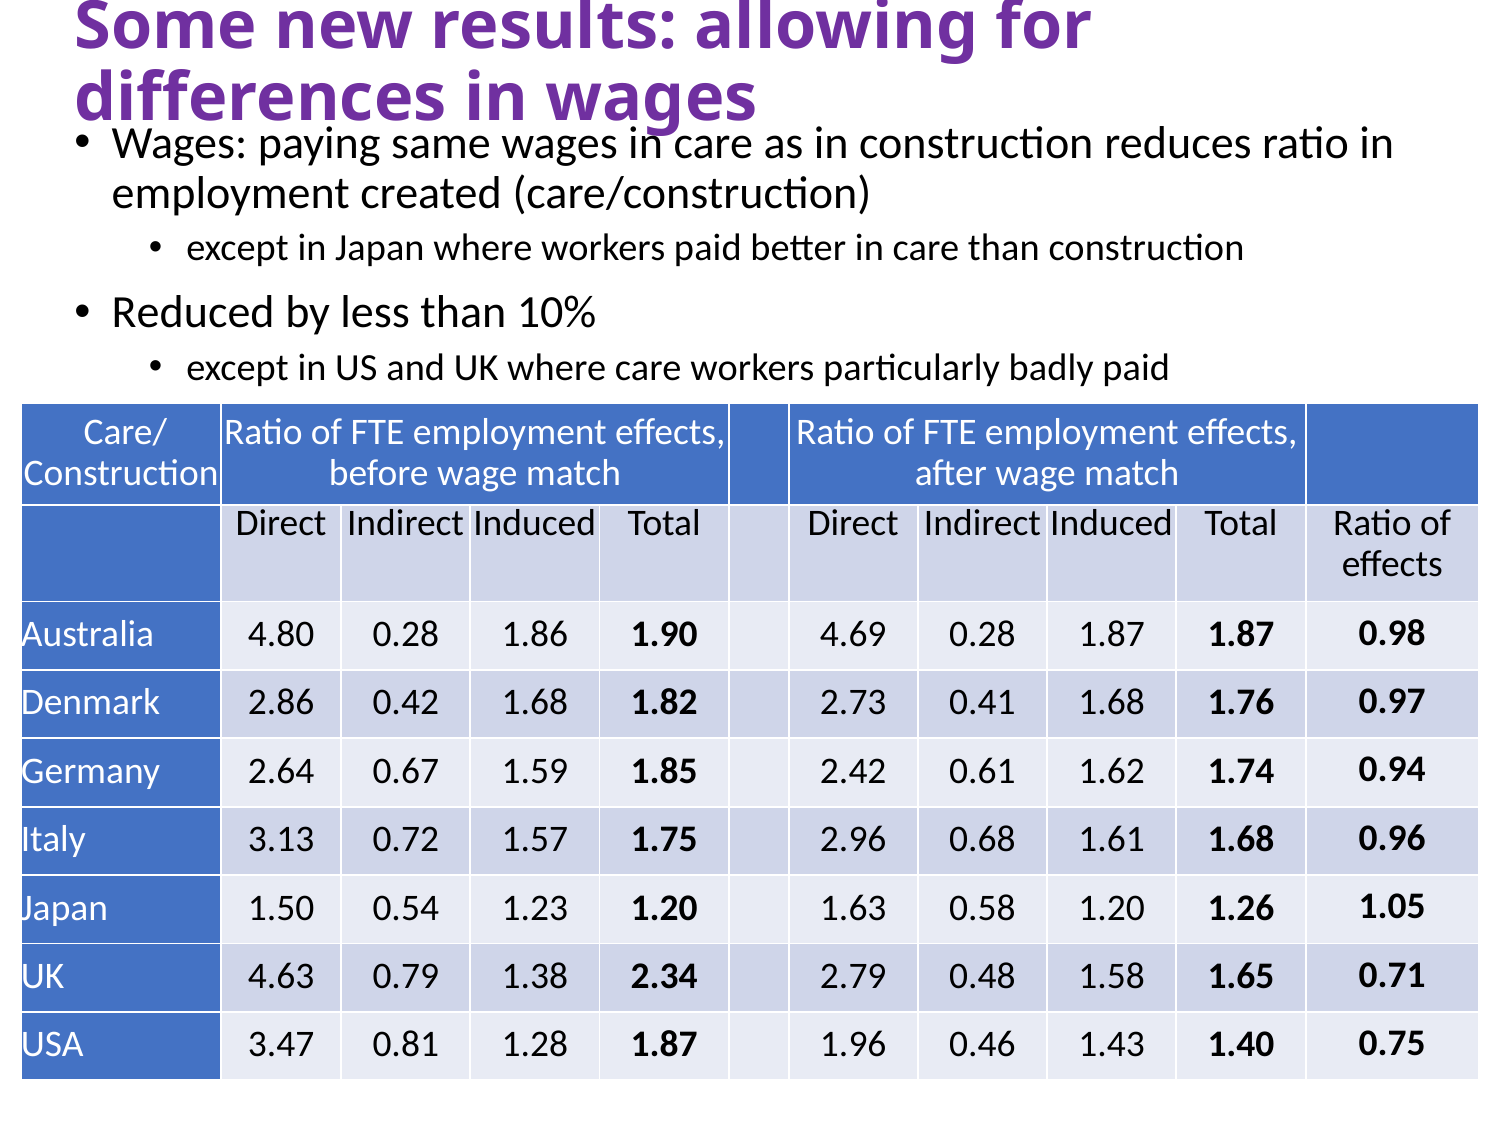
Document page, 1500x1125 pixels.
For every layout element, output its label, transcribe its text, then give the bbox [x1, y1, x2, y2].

table_header Ratio of FTE employment effects, before wage match [222, 404, 728, 504]
table_cell 1.74 [1177, 739, 1305, 806]
table_cell 0.75 [1307, 1013, 1478, 1079]
table_cell 1.63 [790, 876, 917, 943]
table_cell Italy [22, 808, 220, 874]
table_header [730, 404, 788, 504]
table_cell Australia [22, 602, 220, 669]
table_cell 0.58 [919, 876, 1046, 943]
table_cell USA [22, 1013, 220, 1079]
table_cell 1.26 [1177, 876, 1305, 943]
table_cell 0.94 [1307, 739, 1478, 806]
table_cell 0.98 [1307, 602, 1478, 669]
table_cell [22, 506, 220, 601]
table_cell Induced [471, 506, 599, 601]
table_cell 0.71 [1307, 944, 1478, 1011]
table_header Ratio of FTE employment effects, after wage match [790, 404, 1305, 504]
table_cell 0.28 [342, 602, 469, 669]
table_cell 0.67 [342, 739, 469, 806]
table_cell 2.79 [790, 944, 917, 1011]
table_cell 1.87 [1177, 602, 1305, 669]
table_cell 1.05 [1307, 876, 1478, 943]
table_cell [730, 808, 788, 874]
table_cell 2.64 [222, 739, 340, 806]
table_cell 3.13 [222, 808, 340, 874]
table_cell 1.28 [471, 1013, 599, 1079]
table_cell 2.42 [790, 739, 917, 806]
table_header [1307, 404, 1478, 504]
table_cell 1.20 [600, 876, 728, 943]
table_cell 1.68 [471, 671, 599, 737]
table_cell 4.63 [222, 944, 340, 1011]
table_cell 0.41 [919, 671, 1046, 737]
table_cell 1.75 [600, 808, 728, 874]
table_cell 1.50 [222, 876, 340, 943]
table_cell [730, 1013, 788, 1079]
table_cell Indirect [342, 506, 469, 601]
table_cell [730, 876, 788, 943]
table_cell [730, 506, 788, 601]
table_cell Ratio of effects [1307, 506, 1478, 601]
table_cell 1.20 [1048, 876, 1175, 943]
table_cell 0.81 [342, 1013, 469, 1079]
table_cell 0.42 [342, 671, 469, 737]
table_cell Direct [222, 506, 340, 601]
table_cell 1.59 [471, 739, 599, 806]
table_cell Denmark [22, 671, 220, 737]
table_cell 1.96 [790, 1013, 917, 1079]
table_cell 0.28 [919, 602, 1046, 669]
table_cell 1.87 [1048, 602, 1175, 669]
table_cell [730, 739, 788, 806]
table_cell 1.57 [471, 808, 599, 874]
list Wages: paying same wages in care as in construction reduces ratio in employment created (care/construction) except in Japan where workers paid better in care than construction Reduced by less than 10% except in US and UK where care workers particularly badly paid [59, 111, 1472, 399]
table_cell 1.61 [1048, 808, 1175, 874]
table_cell 1.76 [1177, 671, 1305, 737]
table_cell Total [600, 506, 728, 601]
table_cell [730, 944, 788, 1011]
table_cell [730, 602, 788, 669]
table_cell 1.62 [1048, 739, 1175, 806]
table_cell 0.68 [919, 808, 1046, 874]
table_cell 2.73 [790, 671, 917, 737]
table_cell Induced [1048, 506, 1175, 601]
table_cell UK [22, 944, 220, 1011]
table_cell 1.23 [471, 876, 599, 943]
table_cell 1.68 [1048, 671, 1175, 737]
table_cell 0.79 [342, 944, 469, 1011]
table_cell Total [1177, 506, 1305, 601]
table_cell Germany [22, 739, 220, 806]
table_cell 1.68 [1177, 808, 1305, 874]
table_cell 1.87 [600, 1013, 728, 1079]
table_cell Indirect [919, 506, 1046, 601]
table_cell 1.90 [600, 602, 728, 669]
table_cell 1.65 [1177, 944, 1305, 1011]
table_cell 0.54 [342, 876, 469, 943]
table_header Care/ Construction [22, 404, 220, 504]
table_cell 2.34 [600, 944, 728, 1011]
table_cell [730, 671, 788, 737]
table_cell 1.82 [600, 671, 728, 737]
table_cell 0.61 [919, 739, 1046, 806]
table_cell 1.43 [1048, 1013, 1175, 1079]
table_cell 1.58 [1048, 944, 1175, 1011]
table_cell 0.97 [1307, 671, 1478, 737]
table_cell 0.72 [342, 808, 469, 874]
table_cell Direct [790, 506, 917, 601]
table_cell 2.96 [790, 808, 917, 874]
table_cell 1.85 [600, 739, 728, 806]
table_cell 4.69 [790, 602, 917, 669]
table_cell 1.86 [471, 602, 599, 669]
table_cell 1.38 [471, 944, 599, 1011]
table_cell 3.47 [222, 1013, 340, 1079]
table_cell 0.96 [1307, 808, 1478, 874]
title Some new results: allowing for differences in wages [59, 19, 1472, 107]
table_cell 4.80 [222, 602, 340, 669]
table_cell 0.46 [919, 1013, 1046, 1079]
table_cell 2.86 [222, 671, 340, 737]
table_cell Japan [22, 876, 220, 943]
table_cell 0.48 [919, 944, 1046, 1011]
table_cell 1.40 [1177, 1013, 1305, 1079]
